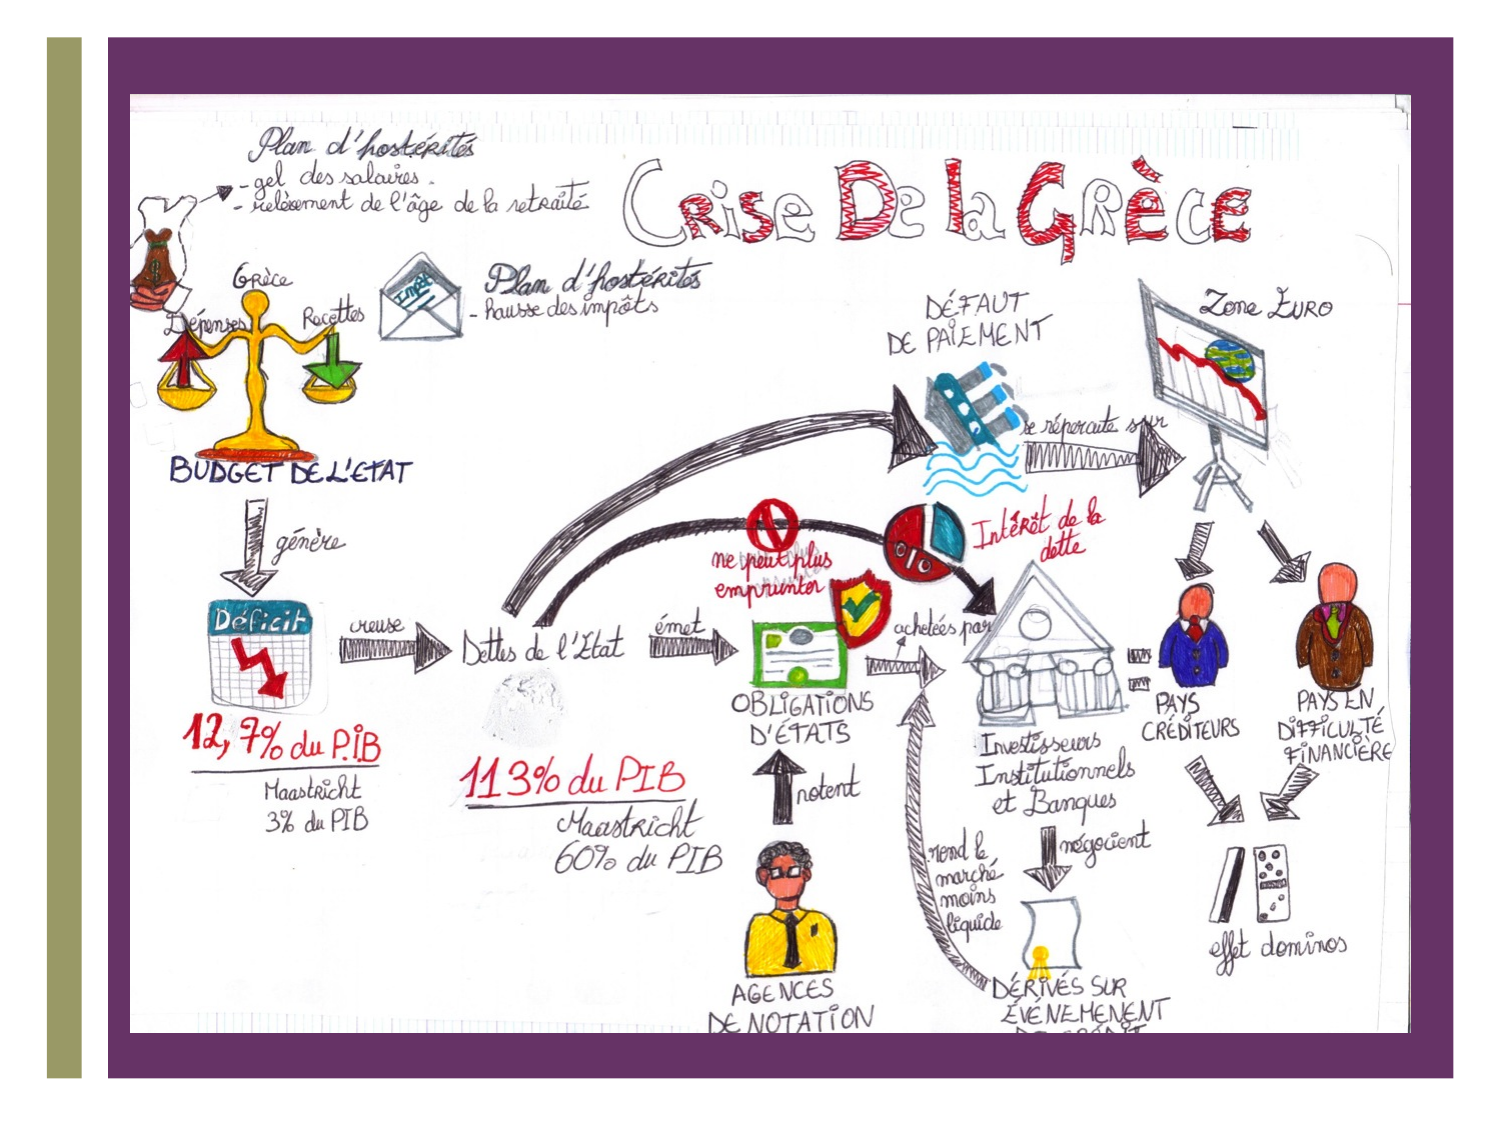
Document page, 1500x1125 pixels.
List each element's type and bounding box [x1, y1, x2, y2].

picture [129, 93, 1412, 1034]
